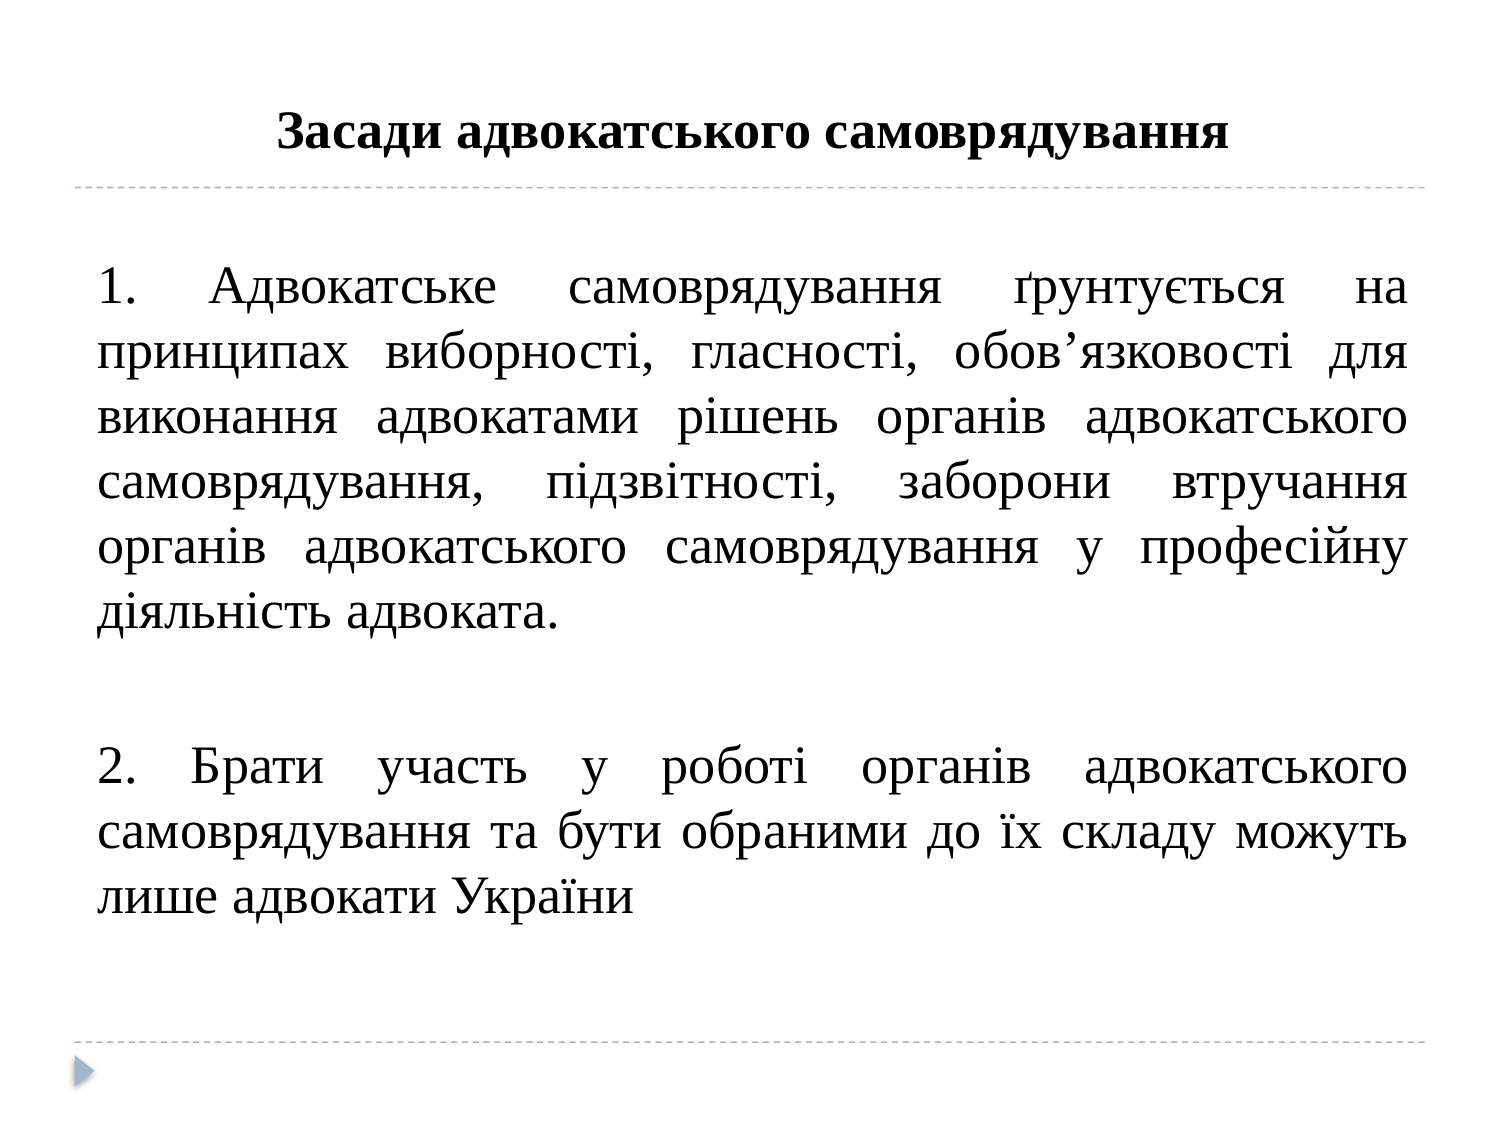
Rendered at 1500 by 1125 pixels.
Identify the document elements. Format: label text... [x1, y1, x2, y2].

list Засади адвокатського самоврядування 1. Адвокатське самоврядування ґрунтується на принципах виборності, гласності, обов’язковості для виконання адвокатами рішень органів адвокатського самоврядування, підзвітності, заборони втручання органів адвокатського самоврядування у професійну діяльність адвоката. 2. Брати участь у роботі органів адвокатського самоврядування та бути обраними до їх складу можуть лише адвокати України [82, 86, 1425, 1035]
